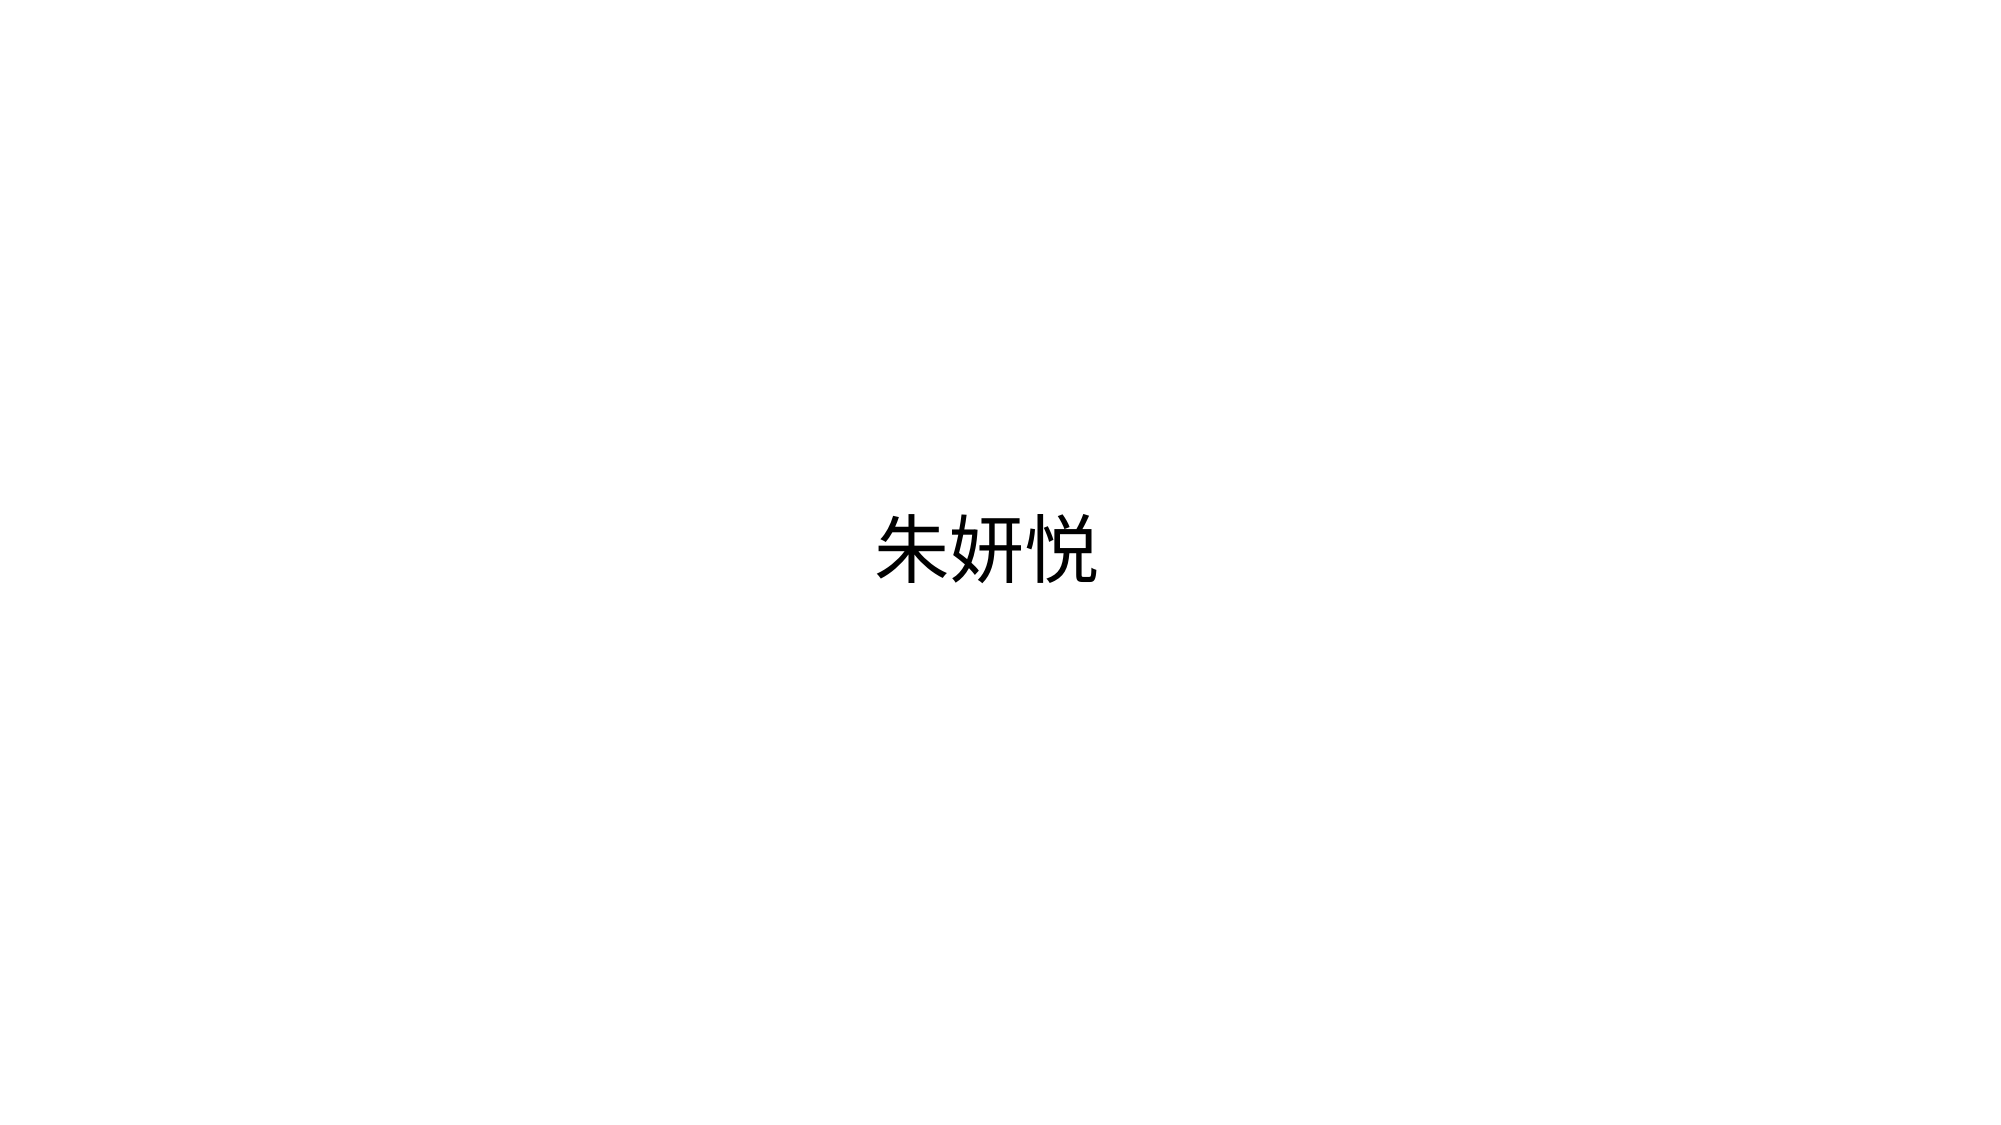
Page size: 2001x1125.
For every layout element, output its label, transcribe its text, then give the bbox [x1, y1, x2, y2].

title 朱妍悦 [130, 270, 1845, 754]
